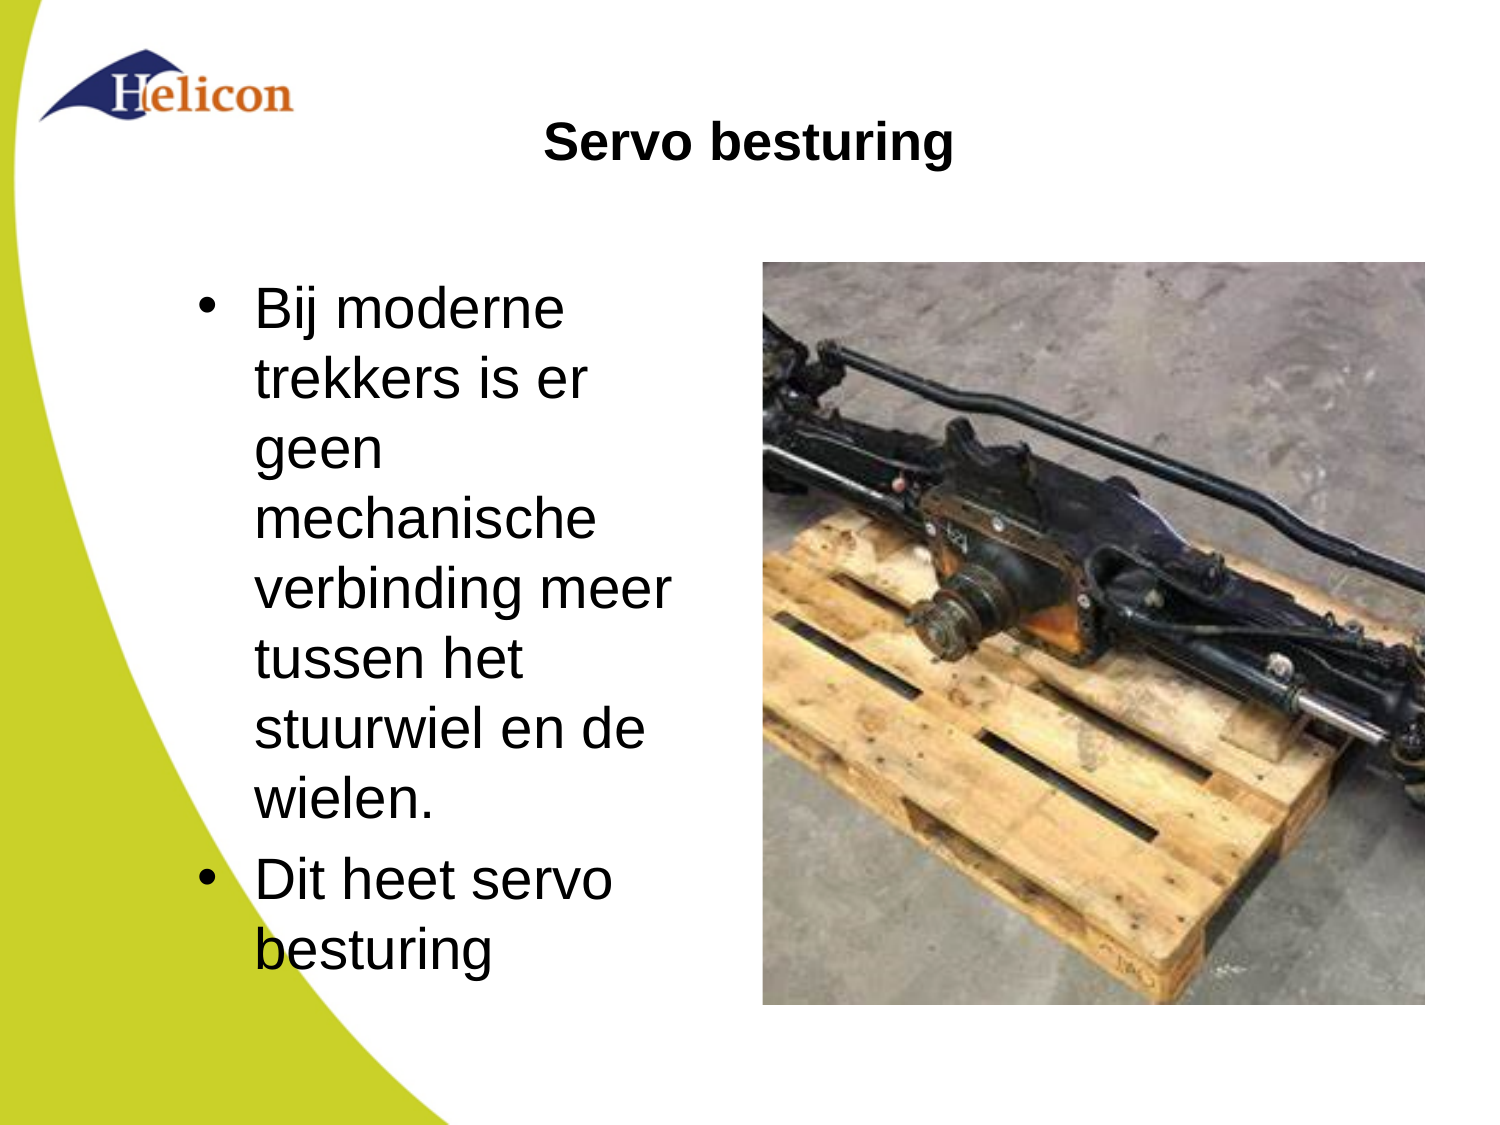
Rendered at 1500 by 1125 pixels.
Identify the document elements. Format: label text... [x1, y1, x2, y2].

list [762, 262, 1426, 1006]
picture [0, 0, 1500, 1125]
title Servo besturing [75, 45, 1425, 233]
list Bij moderne trekkers is er geen mechanische verbinding meer tussen het stuurwiel en de wielen. Dit heet servo besturing [183, 262, 738, 1005]
